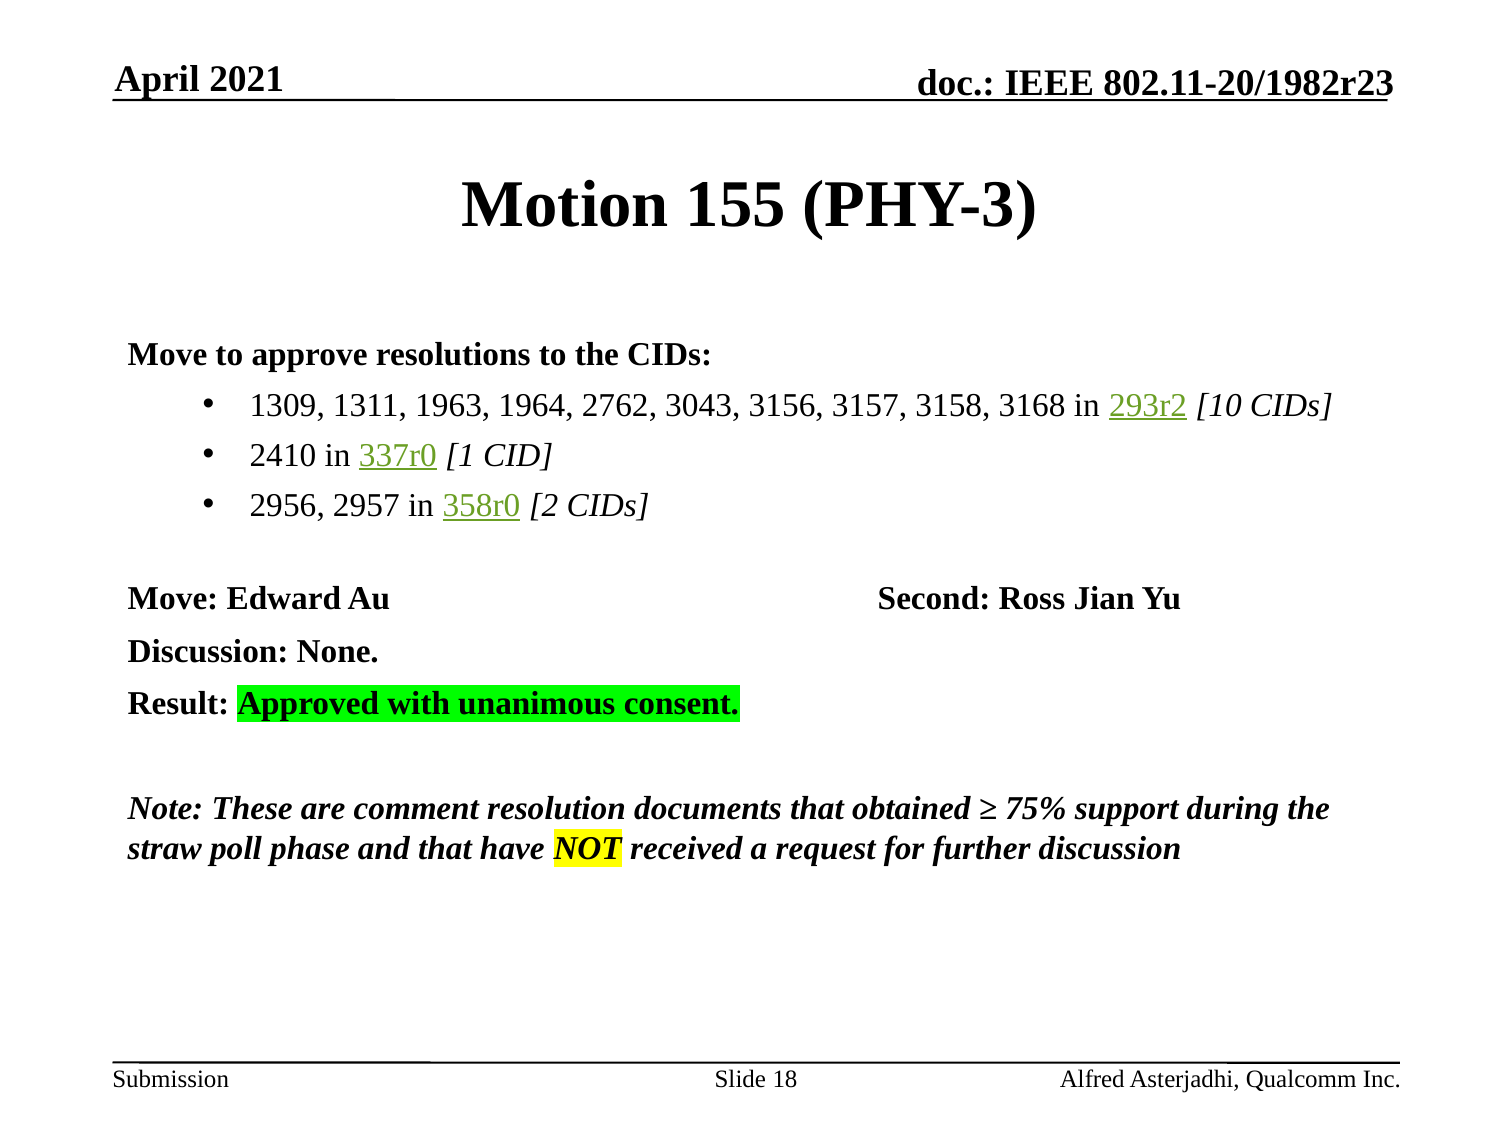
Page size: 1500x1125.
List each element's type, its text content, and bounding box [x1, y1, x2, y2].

slide_number Slide 18 [712, 1061, 800, 1123]
list Move to approve resolutions to the CIDs: 1309, 1311, 1963, 1964, 2762, 3043, 3156, 3157, 3158, 3168 in 293r2 [10 CIDs] 2410 in 337r0 [1 CID] 2956, 2957 in 358r0 [2 CIDs] Move: Edward Au Second: Ross Jian Yu Discussion: None. Result: Approved with unanimous consent. Note: These are comment resolution documents that obtained ≥ 75% support during the straw poll phase and that have NOT received a request for further discussion [112, 324, 1388, 1000]
title Motion 155 (PHY-3) [112, 112, 1388, 288]
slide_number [114, 54, 423, 100]
footer Alfred Asterjadhi, Qualcomm Inc. [878, 1061, 1402, 1093]
